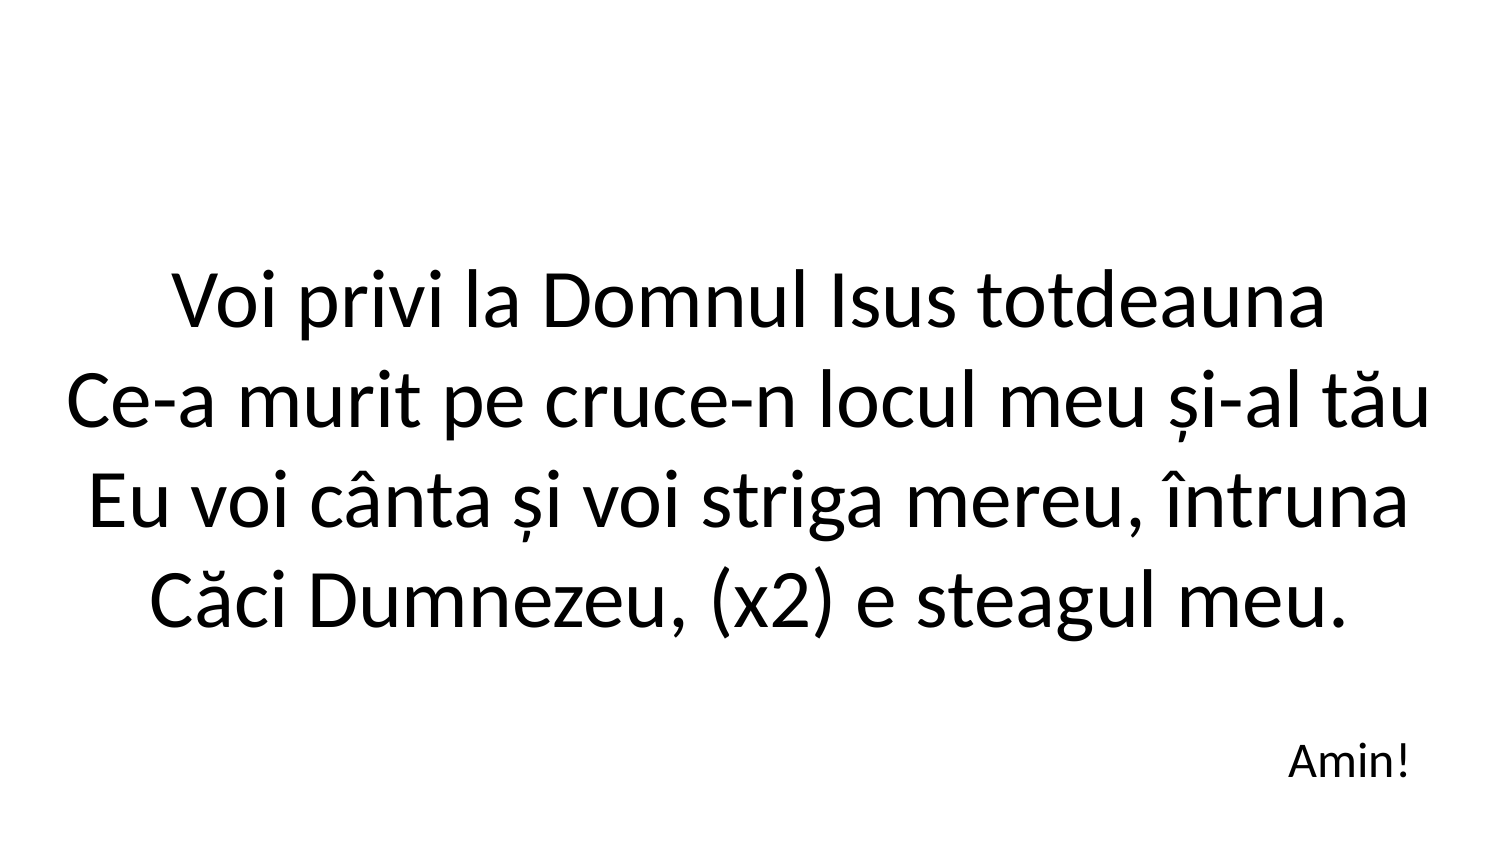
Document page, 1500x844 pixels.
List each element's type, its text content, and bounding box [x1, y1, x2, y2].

text_box Amin! [1273, 674, 1427, 795]
text_box Voi privi la Domnul Isus totdeauna Ce-a murit pe cruce-n locul meu și-al tău Eu voi cânta și voi striga mereu, întruna Căci Dumnezeu, (x2) e steagul meu. [51, 192, 1449, 652]
